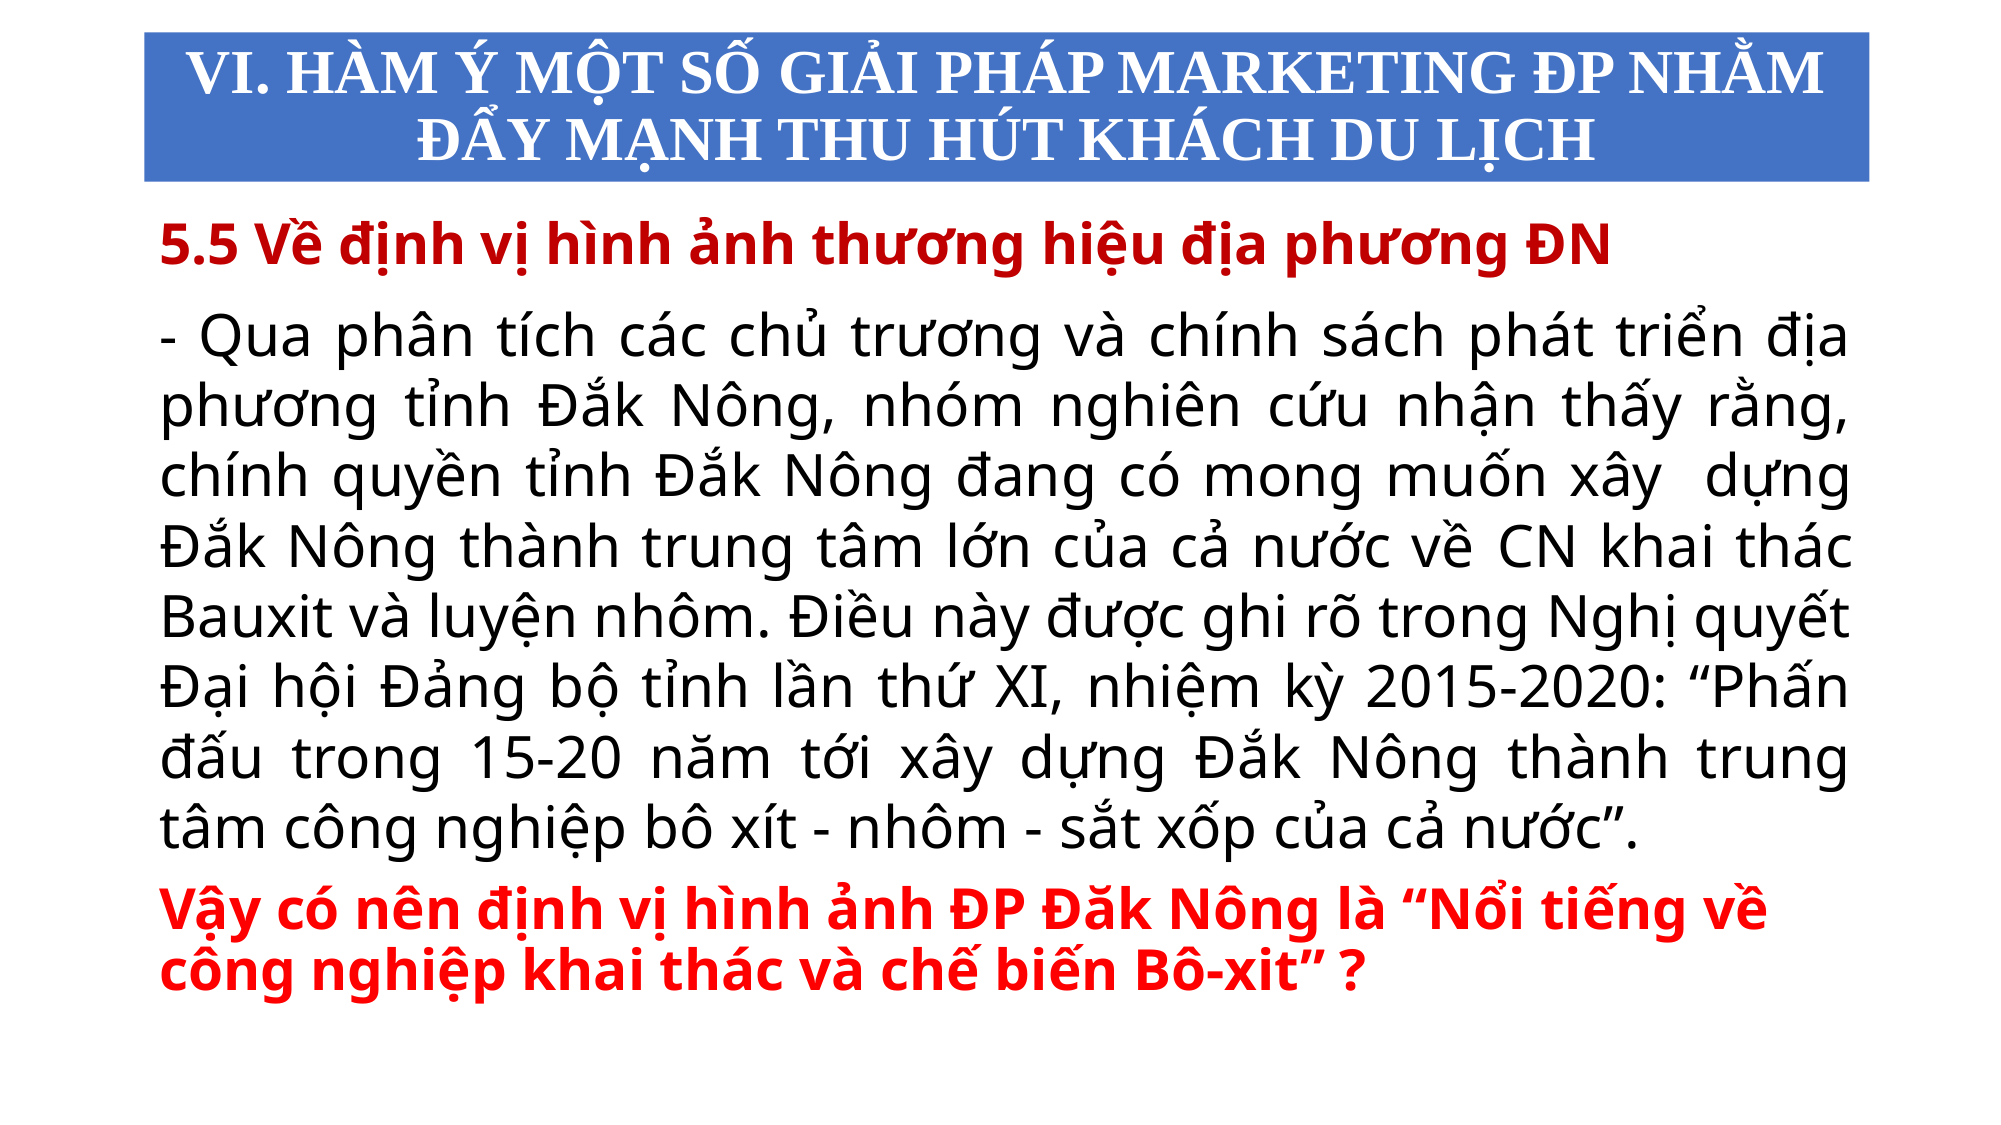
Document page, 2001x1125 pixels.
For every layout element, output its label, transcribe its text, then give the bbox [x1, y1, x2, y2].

title VI. HÀM Ý MỘT SỐ GIẢI PHÁP MARKETING ĐP NHẰM ĐẨY MẠNH THU HÚT KHÁCH DU LỊCH [144, 32, 1870, 182]
list 5.5 Về định vị hình ảnh thương hiệu địa phương ĐN - Qua phân tích các chủ trương và chính sách phát triển địa phương tỉnh Đắk Nông, nhóm nghiên cứu nhận thấy rằng, chính quyền tỉnh Đắk Nông đang có mong muốn xây dựng Đắk Nông thành trung tâm lớn của cả nước về CN khai thác Bauxit và luyện nhôm. Điều này được ghi rõ trong Nghị quyết Đại hội Đảng bộ tỉnh lần thứ XI, nhiệm kỳ 2015-2020: “Phấn đấu trong 15-20 năm tới xây dựng Đắk Nông thành trung tâm công nghiệp bô xít - nhôm - sắt xốp của cả nước”. Vậy có nên định vị hình ảnh ĐP Đăk Nông là “Nổi tiếng về công nghiệp khai thác và chế biến Bô-xit” ? [144, 208, 1870, 1064]
